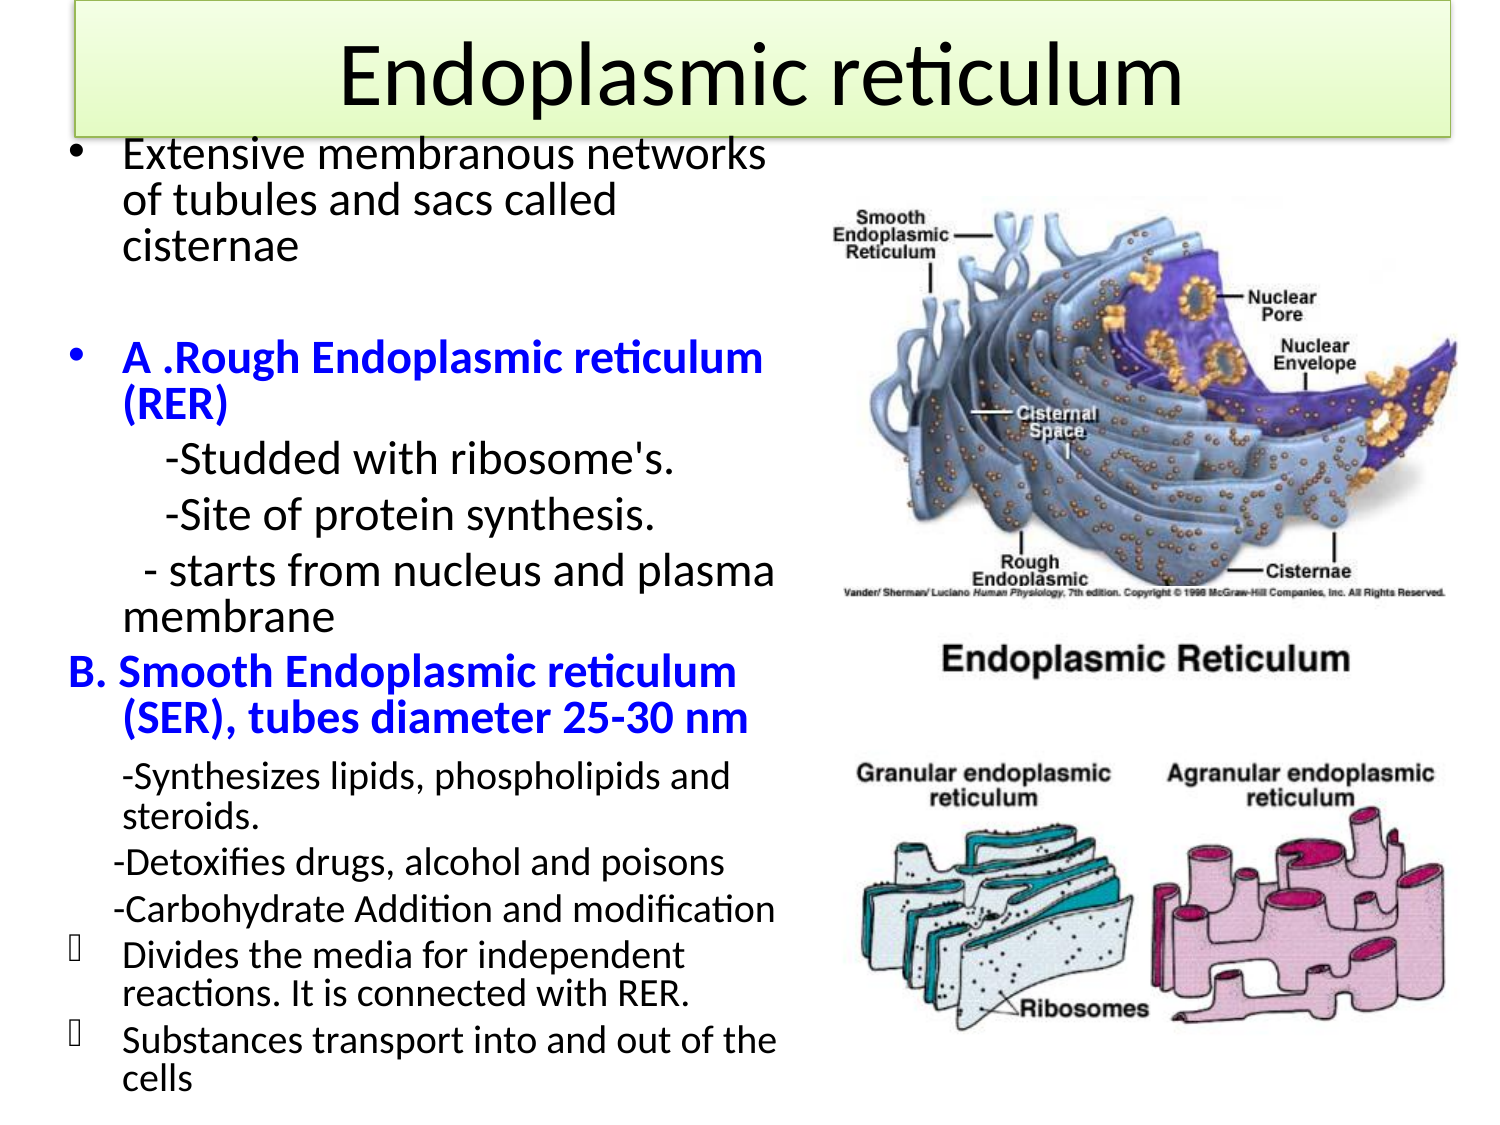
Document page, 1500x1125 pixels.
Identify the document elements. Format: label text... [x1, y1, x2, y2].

picture [820, 196, 1465, 1083]
title Endoplasmic reticulum [74, 0, 1451, 138]
list Extensive membranous networks of tubules and sacs called cisternae A .Rough Endoplasmic reticulum (RER) -Studded with ribosome's. -Site of protein synthesis. - starts from nucleus and plasma membrane B. Smooth Endoplasmic reticulum (SER), tubes diameter 25-30 nm -Synthesizes lipids, phospholipids and steroids. -Detoxifies drugs, alcohol and poisons -Carbohydrate Addition and modification Divides the media for independent reactions. It is connected with RER. Substances transport into and out of the cells [53, 125, 798, 1125]
